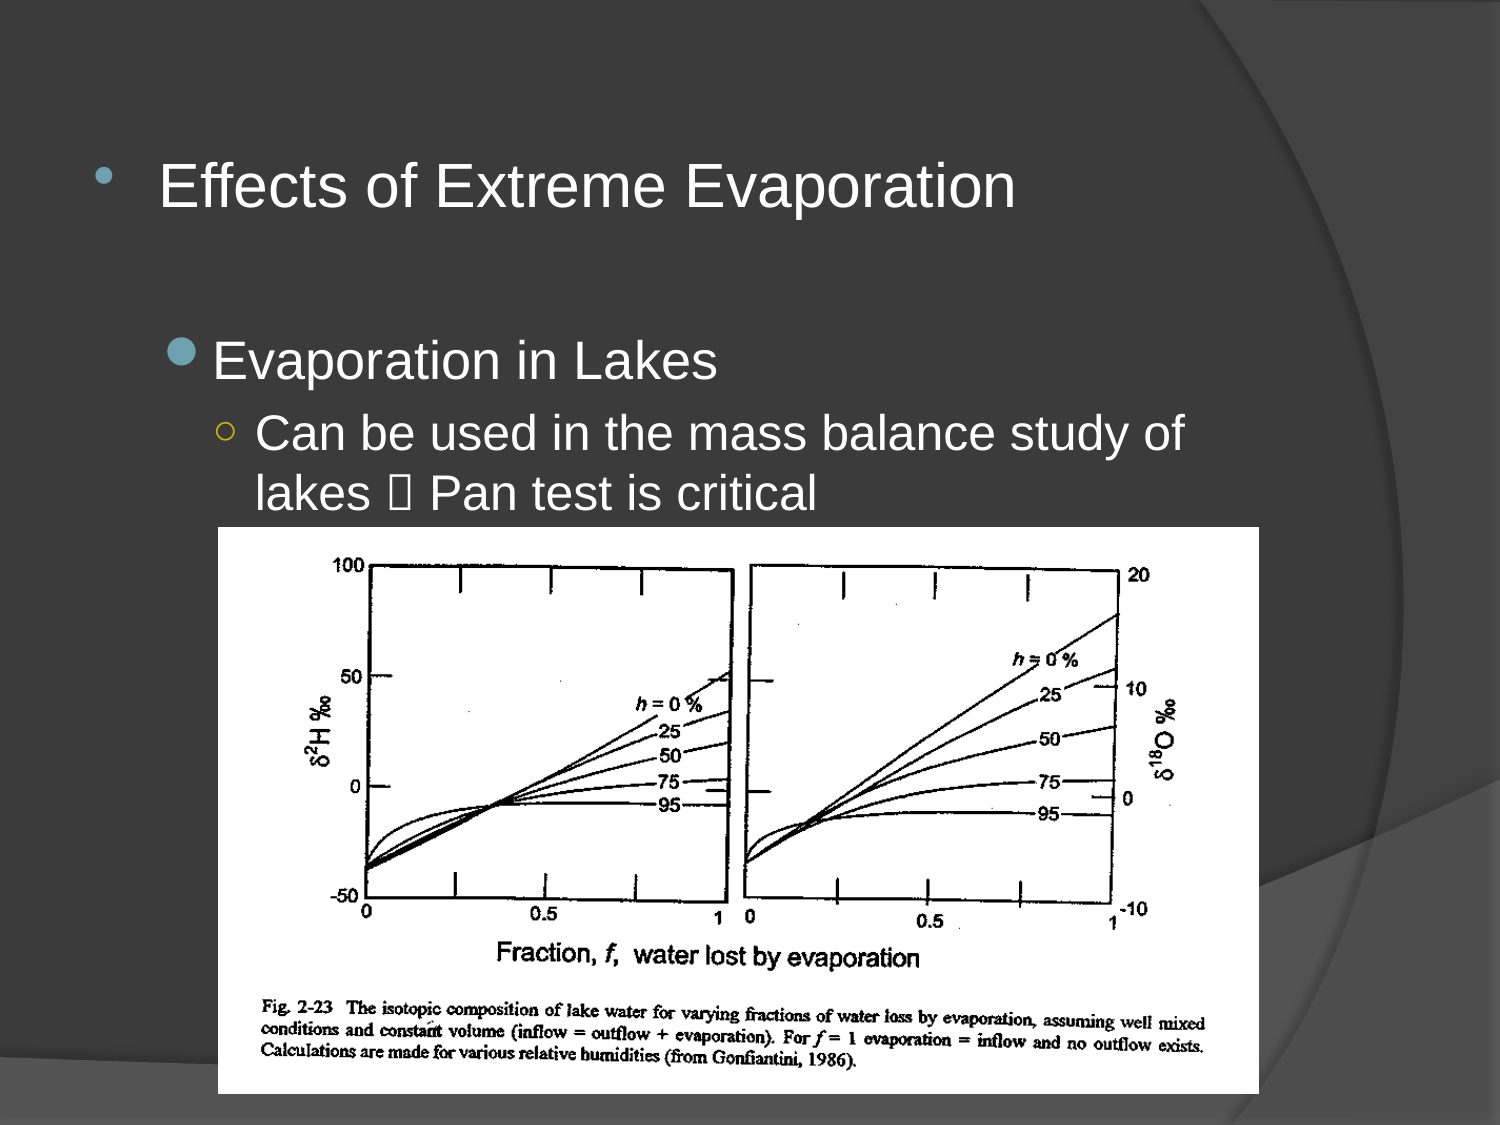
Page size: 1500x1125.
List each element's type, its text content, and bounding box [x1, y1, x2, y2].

picture [218, 526, 1260, 1095]
list Effects of Extreme Evaporation Evaporation in Lakes Can be used in the mass balance study of lakes  Pan test is critical [75, 137, 1300, 1071]
